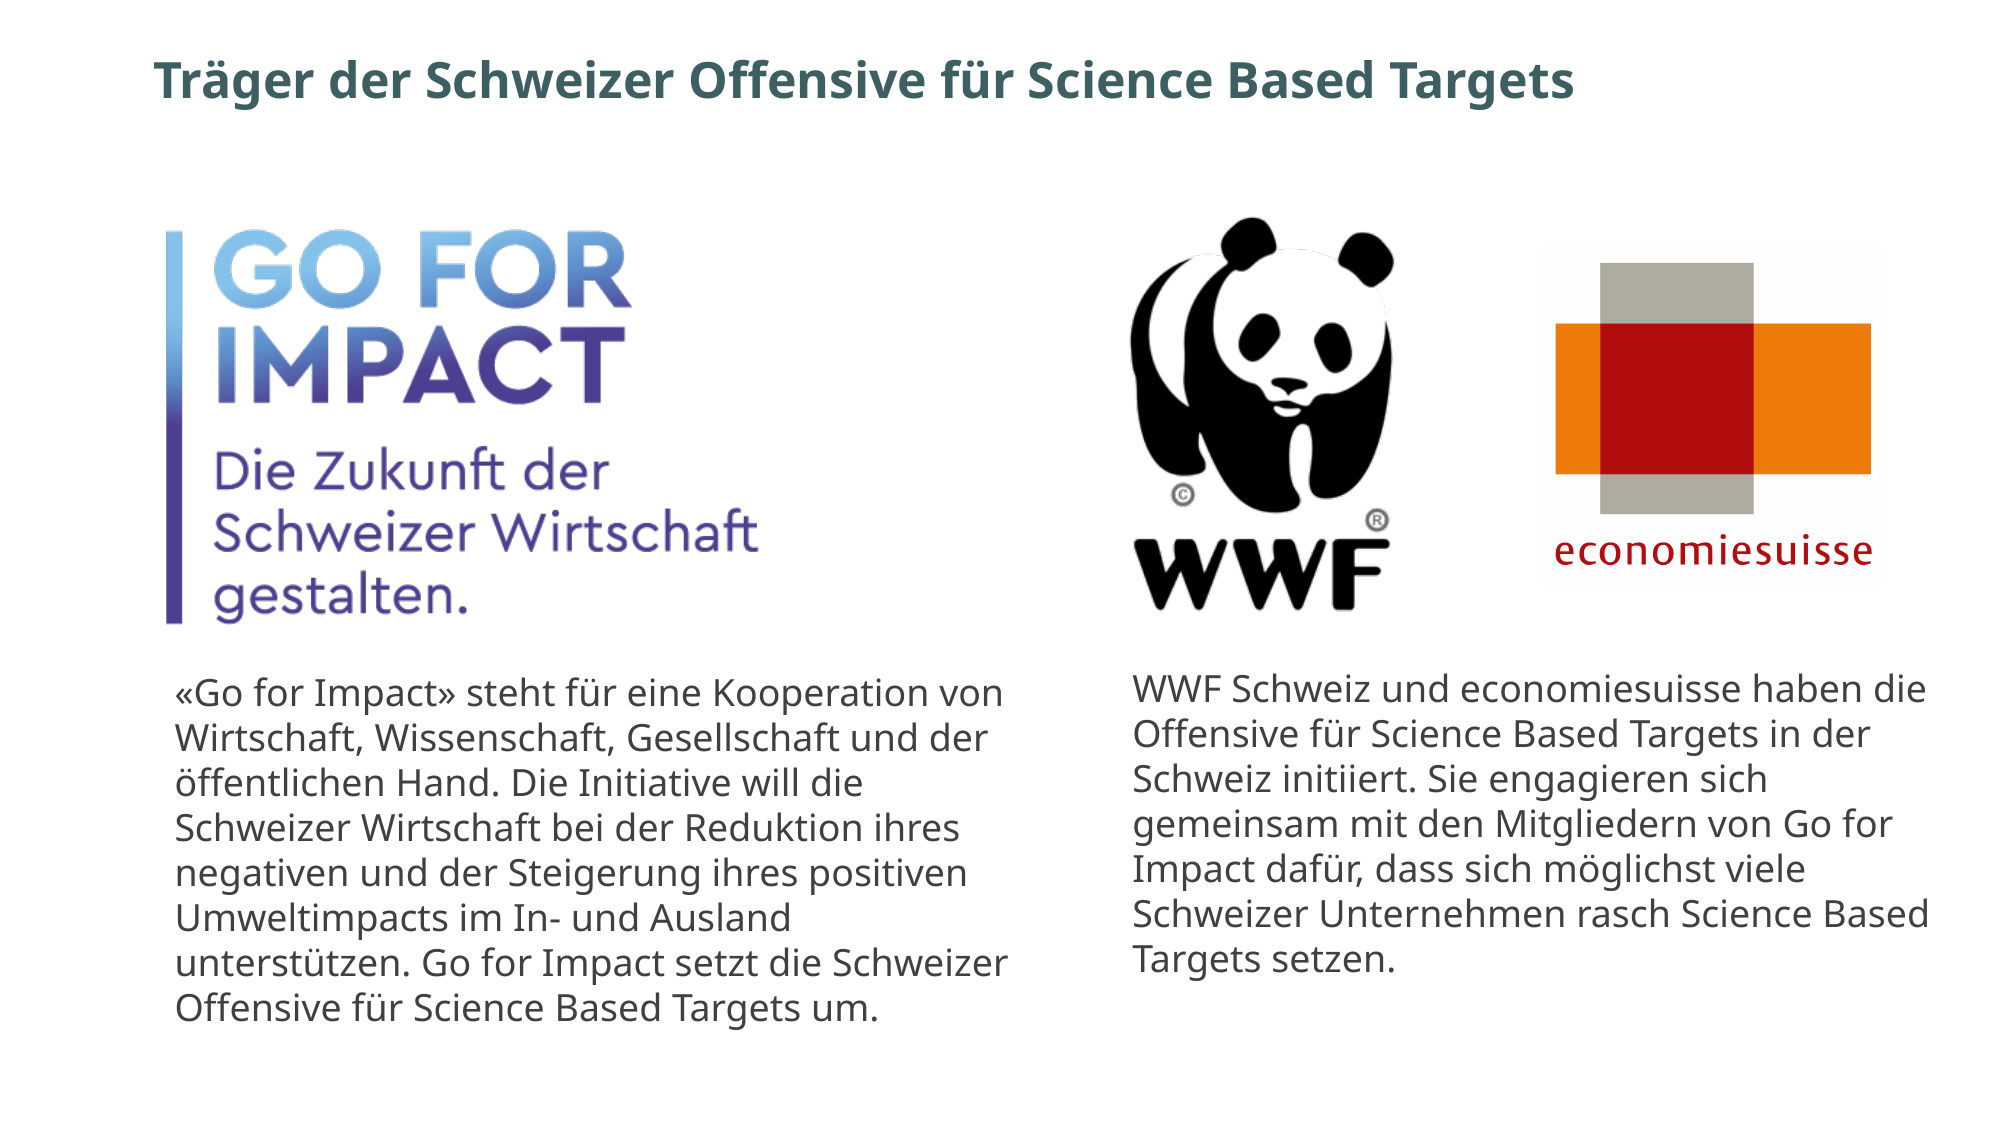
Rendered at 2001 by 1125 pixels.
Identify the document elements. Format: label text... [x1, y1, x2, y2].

picture [147, 214, 774, 638]
text_box «Go for Impact» steht für eine Kooperation von Wirtschaft, Wissenschaft, Gesellschaft und der öffentlichen Hand. Die Initiative will die Schweizer Wirtschaft bei der Reduktion ihres negativen und der Steigerung ihres positiven Umweltimpacts im In- und Ausland unterstützen. Go for Impact setzt die Schweizer Offensive für Science Based Targets um. [159, 661, 1053, 1037]
text_box Träger der Schweizer Offensive für Science Based Targets [138, 26, 1864, 138]
picture [1128, 215, 1396, 616]
text_box WWF Schweiz und economiesuisse haben die Offensive für Science Based Targets in der Schweiz initiiert. Sie engagieren sich gemeinsam mit den Mitgliedern von Go for Impact dafür, dass sich möglichst viele Schweizer Unternehmen rasch Science Based Targets setzen. [1117, 657, 1968, 988]
picture [1542, 245, 1885, 588]
